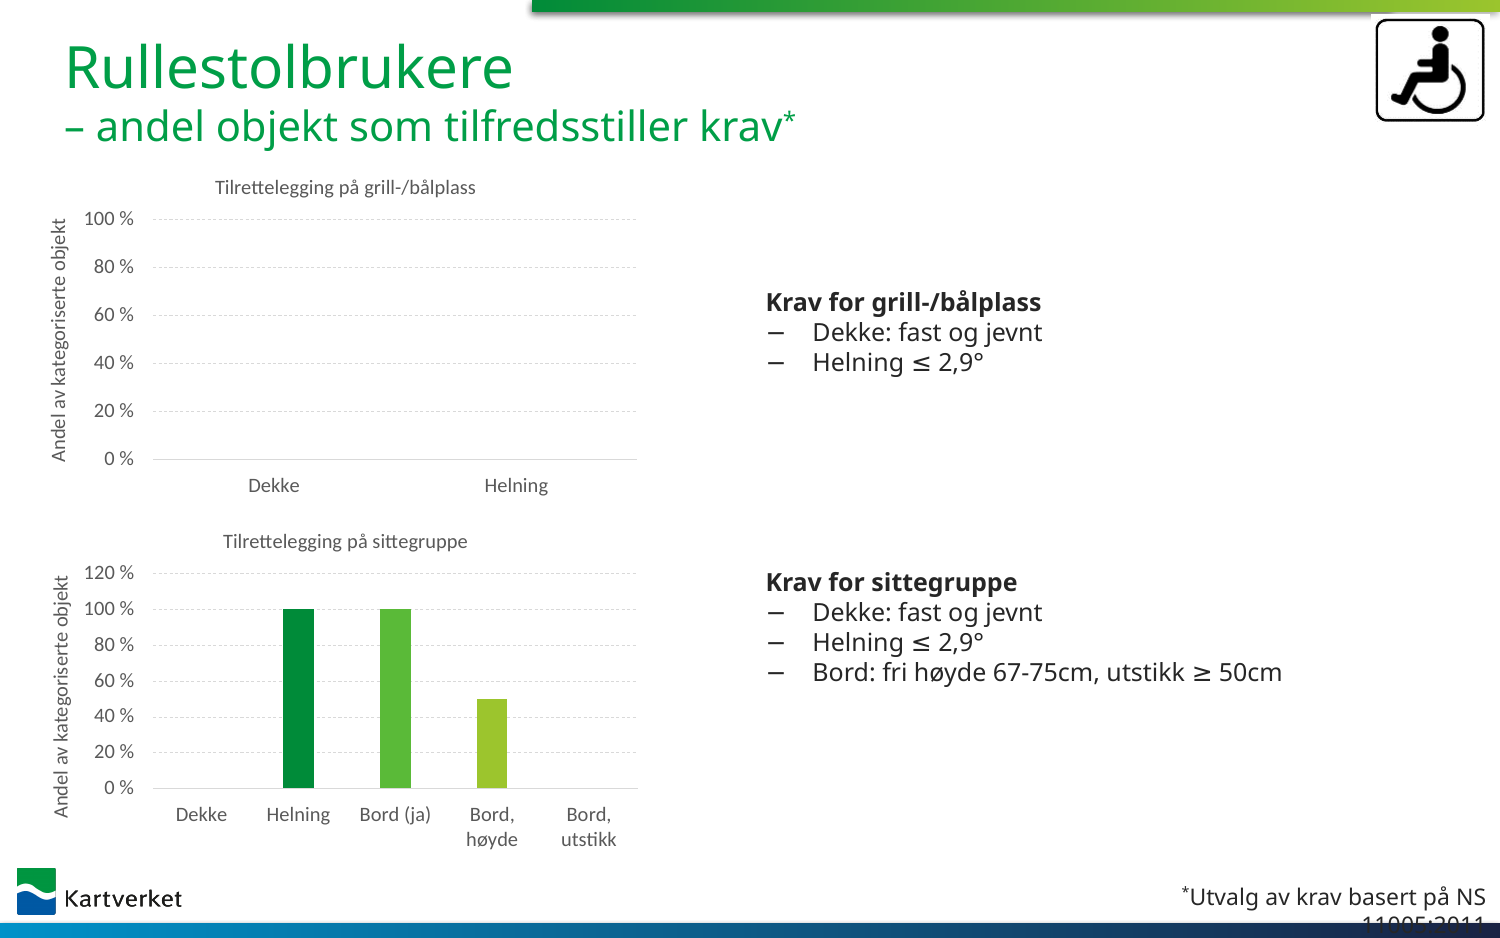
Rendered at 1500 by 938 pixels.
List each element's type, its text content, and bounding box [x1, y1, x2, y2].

picture [1371, 13, 1491, 127]
text_box Krav for sittegruppe Dekke: fast og jevnt Helning ≤ 2,9° Bord: fri høyde 67-75cm, utstikk ≥ 50cm [750, 559, 1500, 694]
text_box *Utvalg av krav basert på NS 11005:2011 [1068, 873, 1500, 938]
picture [41, 166, 650, 505]
picture [41, 520, 650, 859]
text_box Rullestolbrukere – andel objekt som tilfredsstiller krav* [49, 14, 1431, 158]
text_box Krav for grill-/bålplass Dekke: fast og jevnt Helning ≤ 2,9° [750, 279, 1452, 384]
